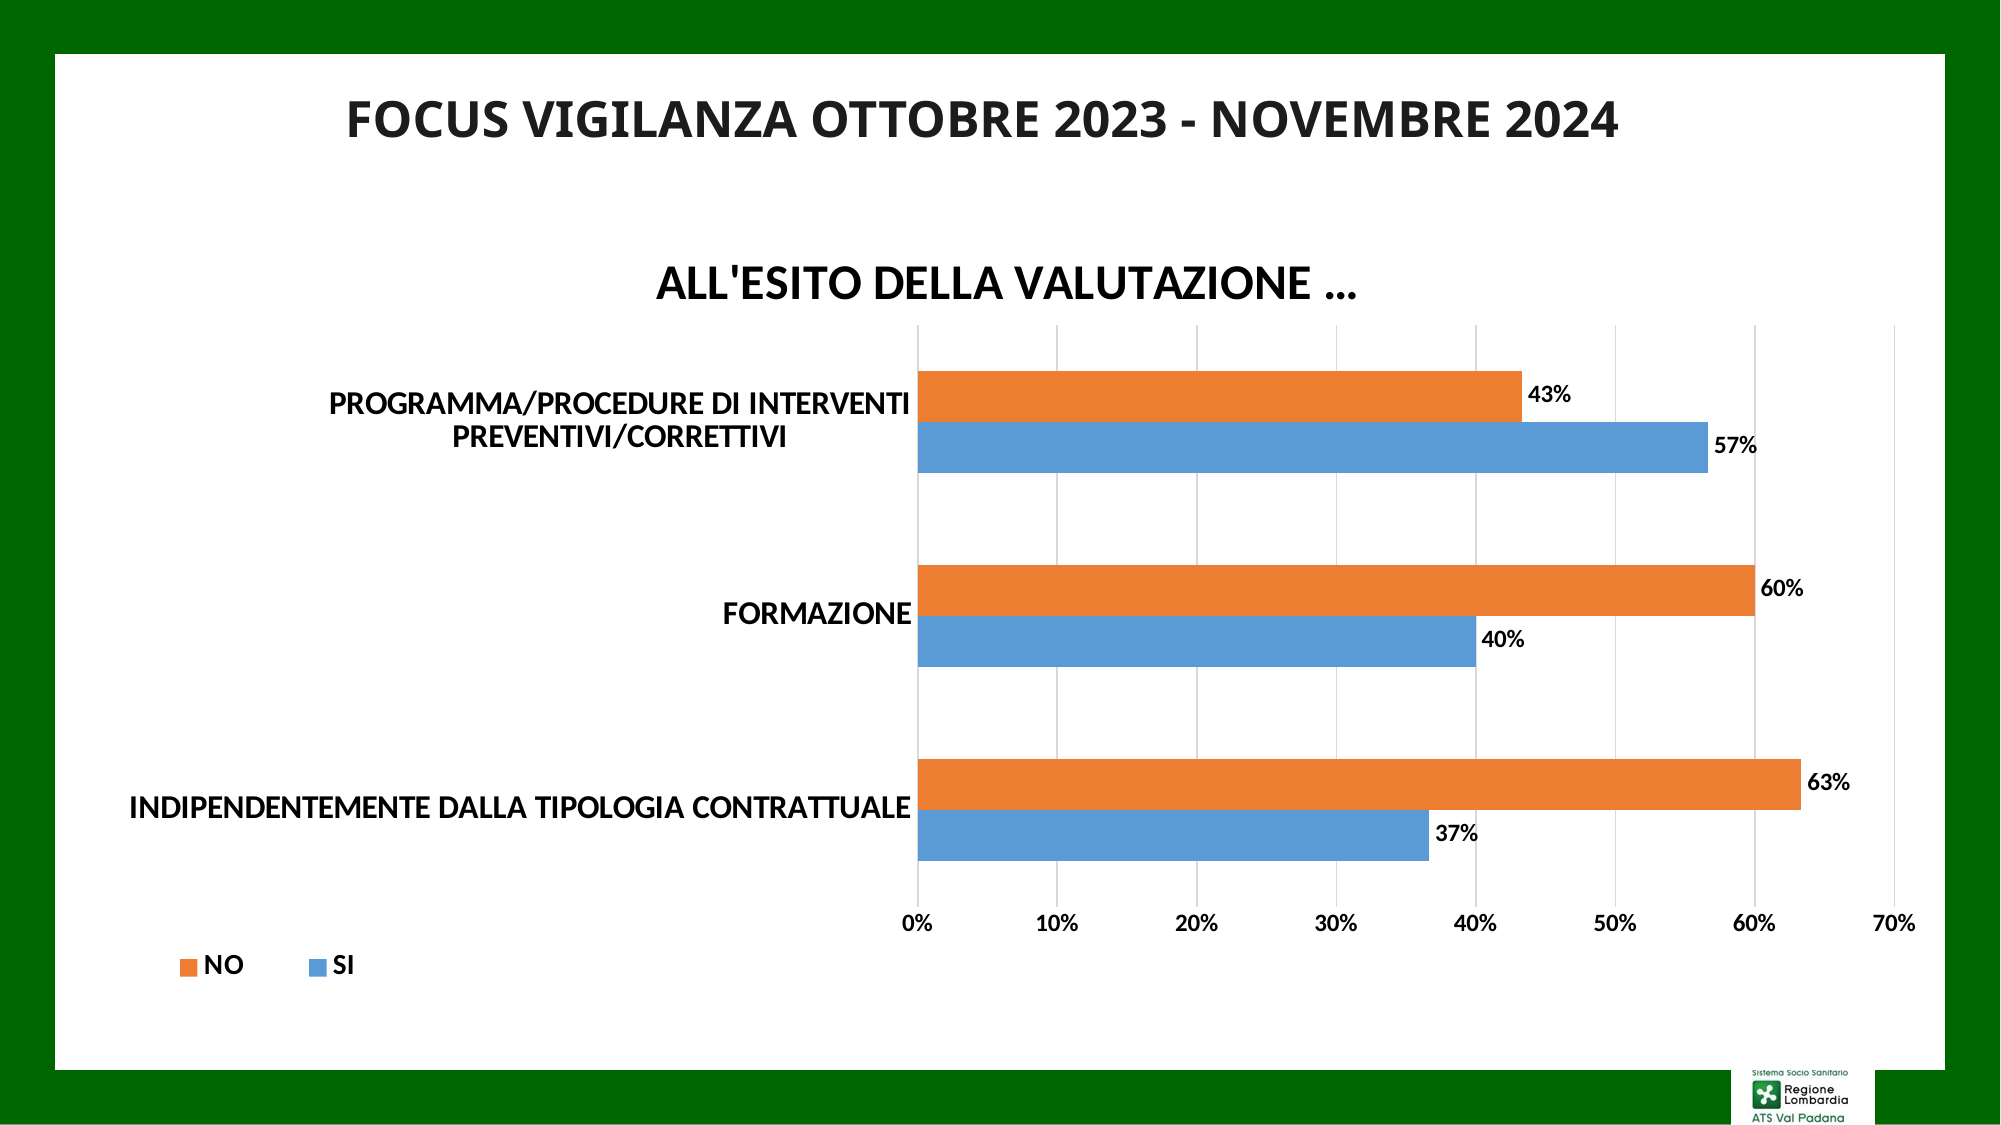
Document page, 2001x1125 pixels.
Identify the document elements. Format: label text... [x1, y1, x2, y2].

chart [87, 222, 1929, 1028]
picture [0, 0, 2001, 1125]
text_box FOCUS VIGILANZA OTTOBRE 2023 - NOVEMBRE 2024 [172, 80, 1792, 156]
